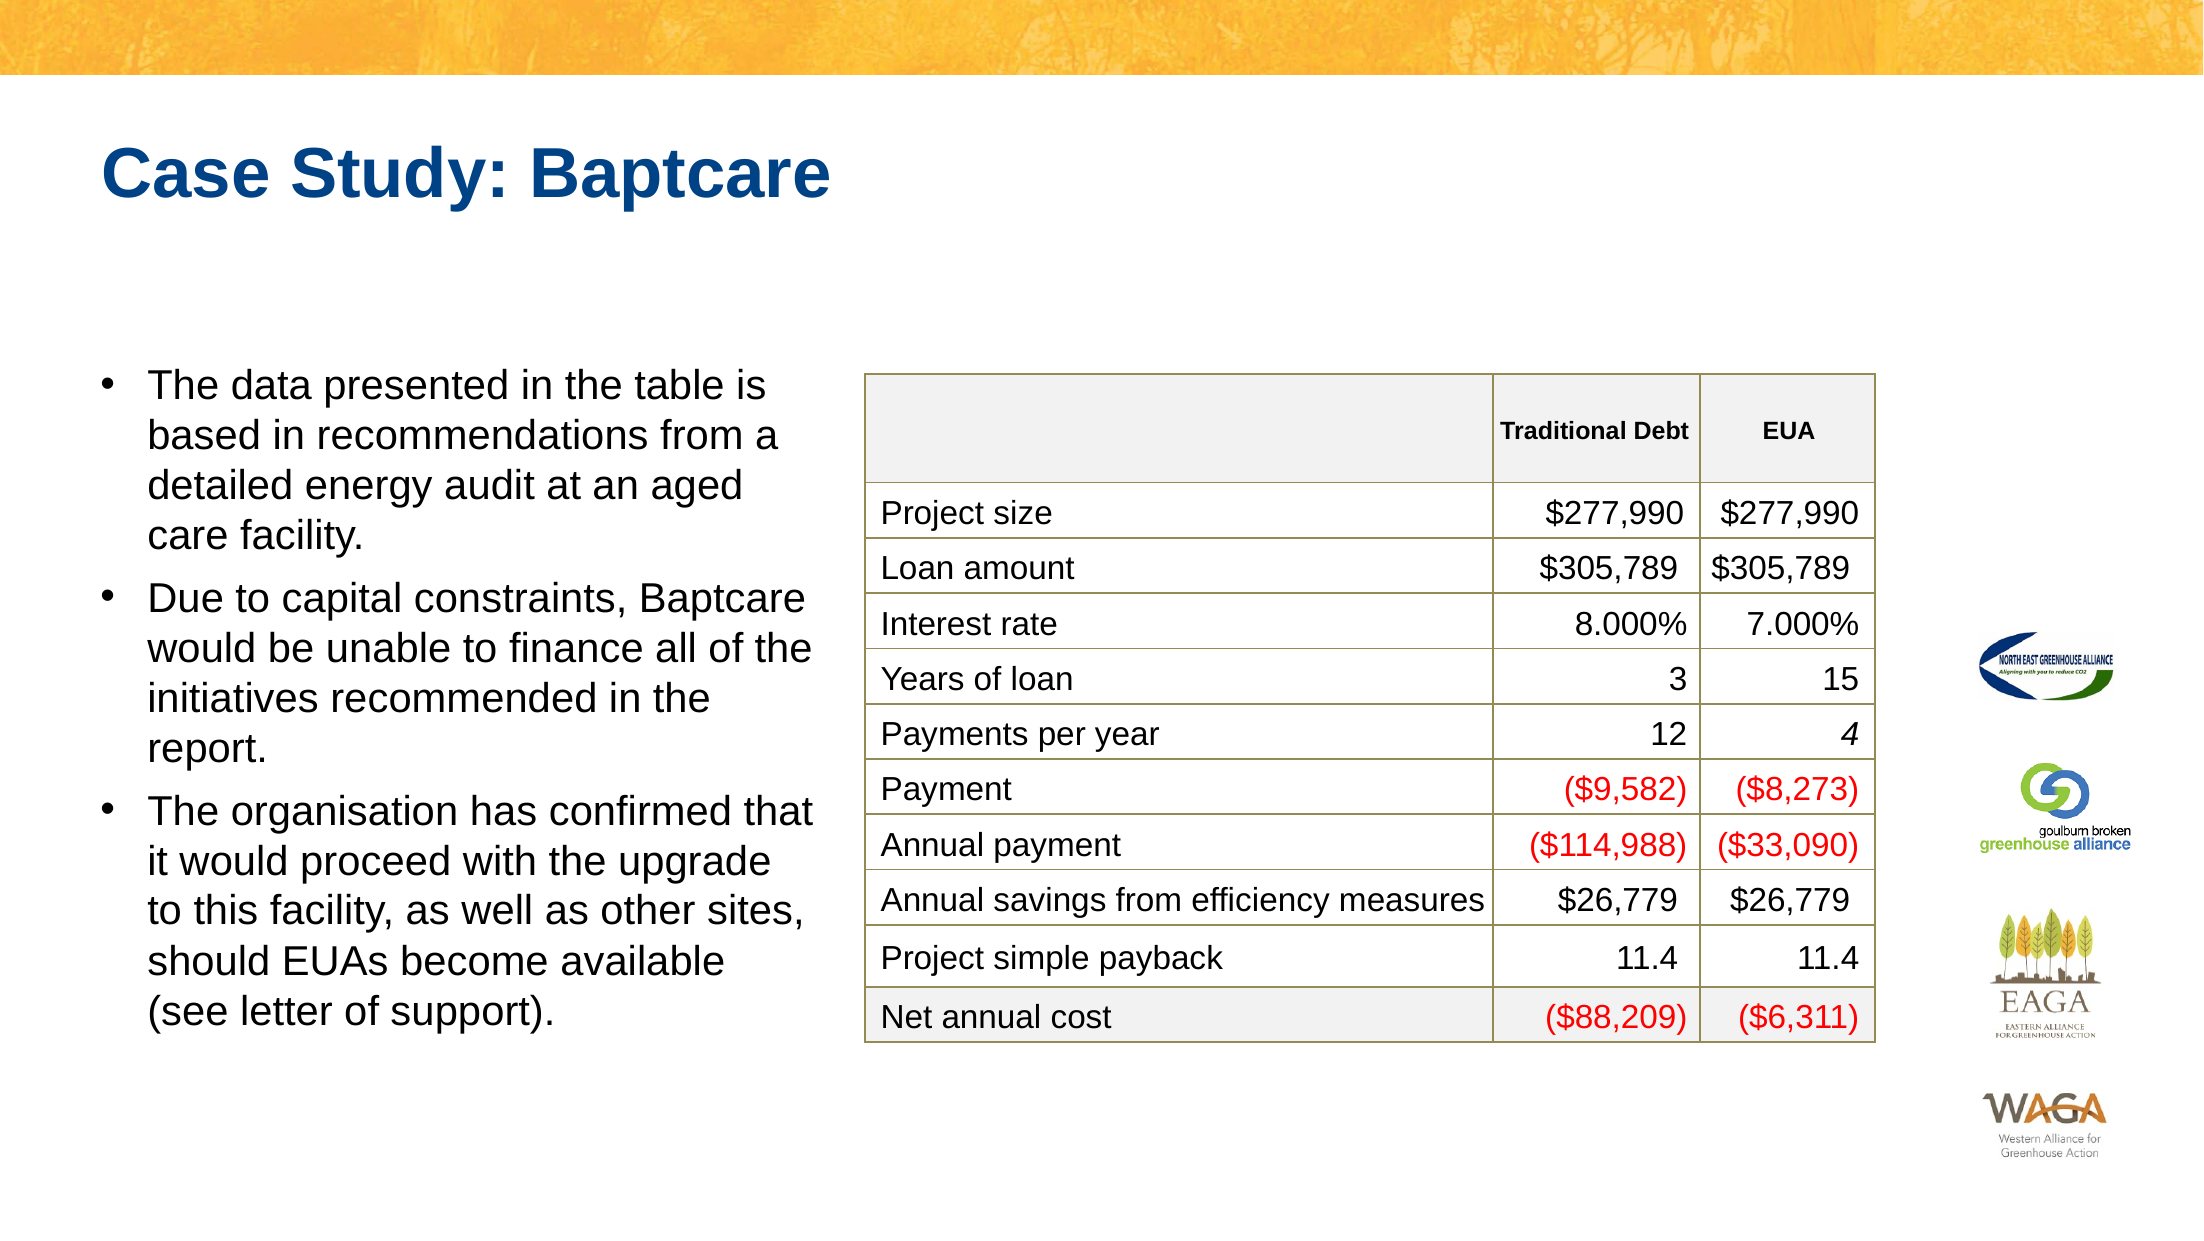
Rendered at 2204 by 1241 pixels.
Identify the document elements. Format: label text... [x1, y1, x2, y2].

table_cell ($114,988) [1494, 815, 1699, 869]
table_cell 11.4 [1701, 926, 1874, 986]
table_cell ($6,311) [1701, 988, 1874, 1041]
picture [0, 0, 2204, 75]
table_cell Net annual cost [866, 988, 1492, 1041]
table_cell $277,990 [1494, 483, 1699, 537]
table_cell Project size [866, 483, 1492, 537]
picture [1975, 760, 2137, 855]
table_header [866, 375, 1492, 482]
picture [1977, 628, 2115, 703]
table_cell ($33,090) [1701, 815, 1874, 869]
table_cell ($88,209) [1494, 988, 1699, 1041]
table_cell Loan amount [866, 539, 1492, 592]
table_cell 4 [1701, 705, 1874, 758]
table_cell Annual payment [866, 815, 1492, 869]
table_cell Payment [866, 760, 1492, 813]
table_cell 3 [1494, 649, 1699, 703]
table_cell $305,789 [1494, 539, 1699, 592]
title Case Study: Baptcare [81, 116, 1841, 314]
table_cell ($9,582) [1494, 760, 1699, 813]
table_header EUA [1701, 375, 1874, 482]
table_cell 8.000% [1494, 594, 1699, 648]
table_cell Annual savings from efficiency measures [866, 870, 1492, 924]
picture [1968, 1076, 2129, 1172]
table_cell $305,789 [1701, 539, 1874, 592]
table_cell Years of loan [866, 649, 1492, 703]
table_cell 15 [1701, 649, 1874, 703]
table_cell ($8,273) [1701, 760, 1874, 813]
table_cell Interest rate [866, 594, 1492, 648]
table_cell 12 [1494, 705, 1699, 758]
table_cell $26,779 [1494, 870, 1699, 924]
table_header Traditional Debt [1494, 375, 1699, 482]
picture [1986, 906, 2104, 1041]
table_cell Payments per year [866, 705, 1492, 758]
text_box The data presented in the table is based in recommendations from a detailed energy audit at an aged care facility. Due to capital constraints, Baptcare would be unable to finance all of the initiatives recommended in the report. The organisation has confirmed that it would proceed with the upgrade to this facility, as well as other sites, should EUAs become available (see letter of support). [85, 350, 832, 1041]
table_cell 7.000% [1701, 594, 1874, 648]
table_cell 11.4 [1494, 926, 1699, 986]
table_cell Project simple payback [866, 926, 1492, 986]
table_cell $26,779 [1701, 870, 1874, 924]
table_cell $277,990 [1701, 483, 1874, 537]
